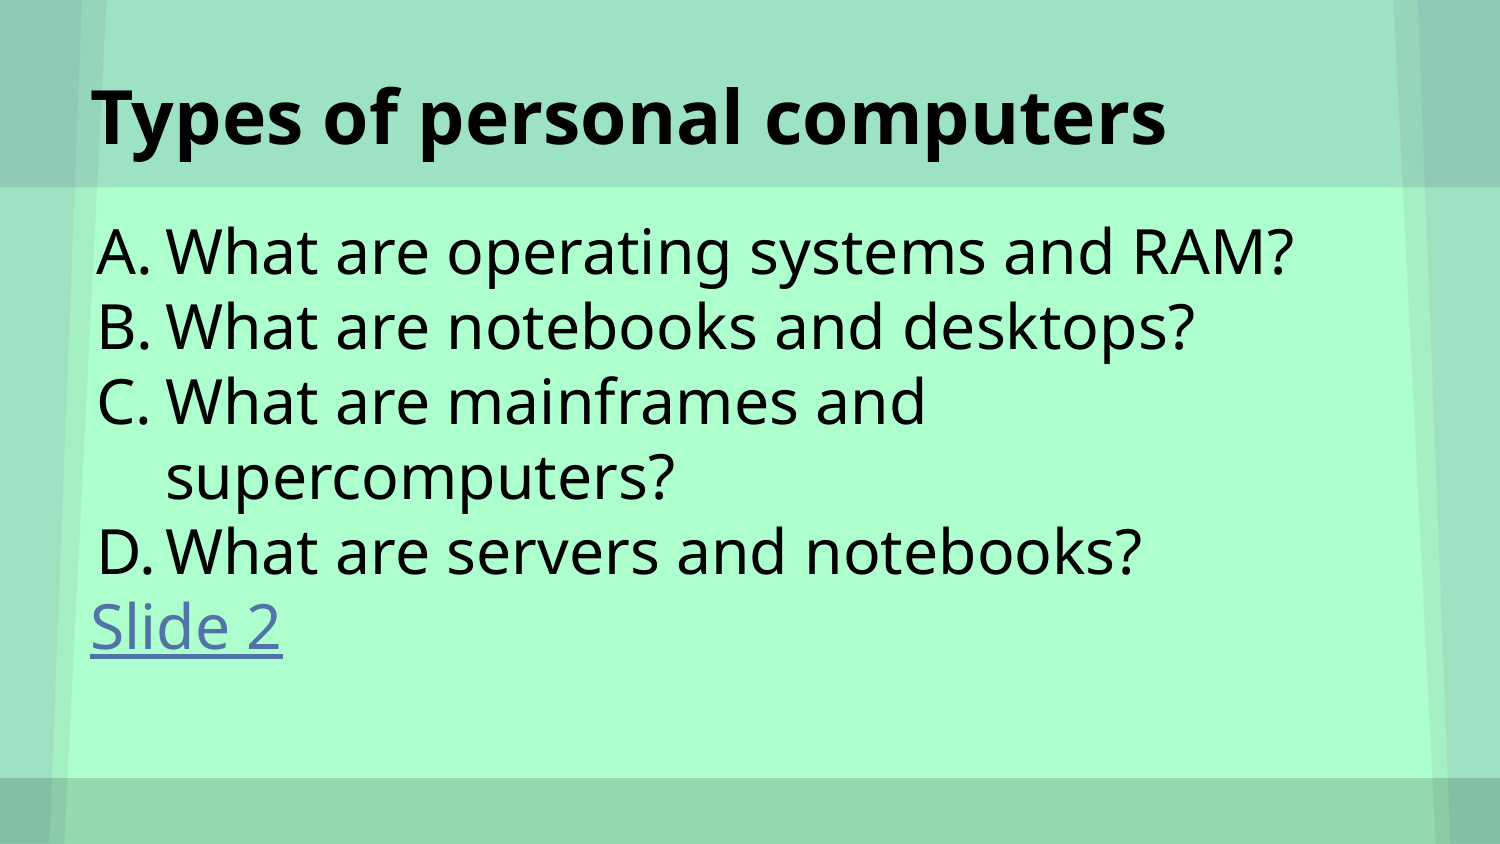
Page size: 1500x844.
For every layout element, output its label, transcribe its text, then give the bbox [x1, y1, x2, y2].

title Types of personal computers [75, 33, 1425, 175]
list What are operating systems and RAM? What are notebooks and desktops? What are mainframes and supercomputers? What are servers and notebooks? Slide 2 [75, 196, 1425, 808]
